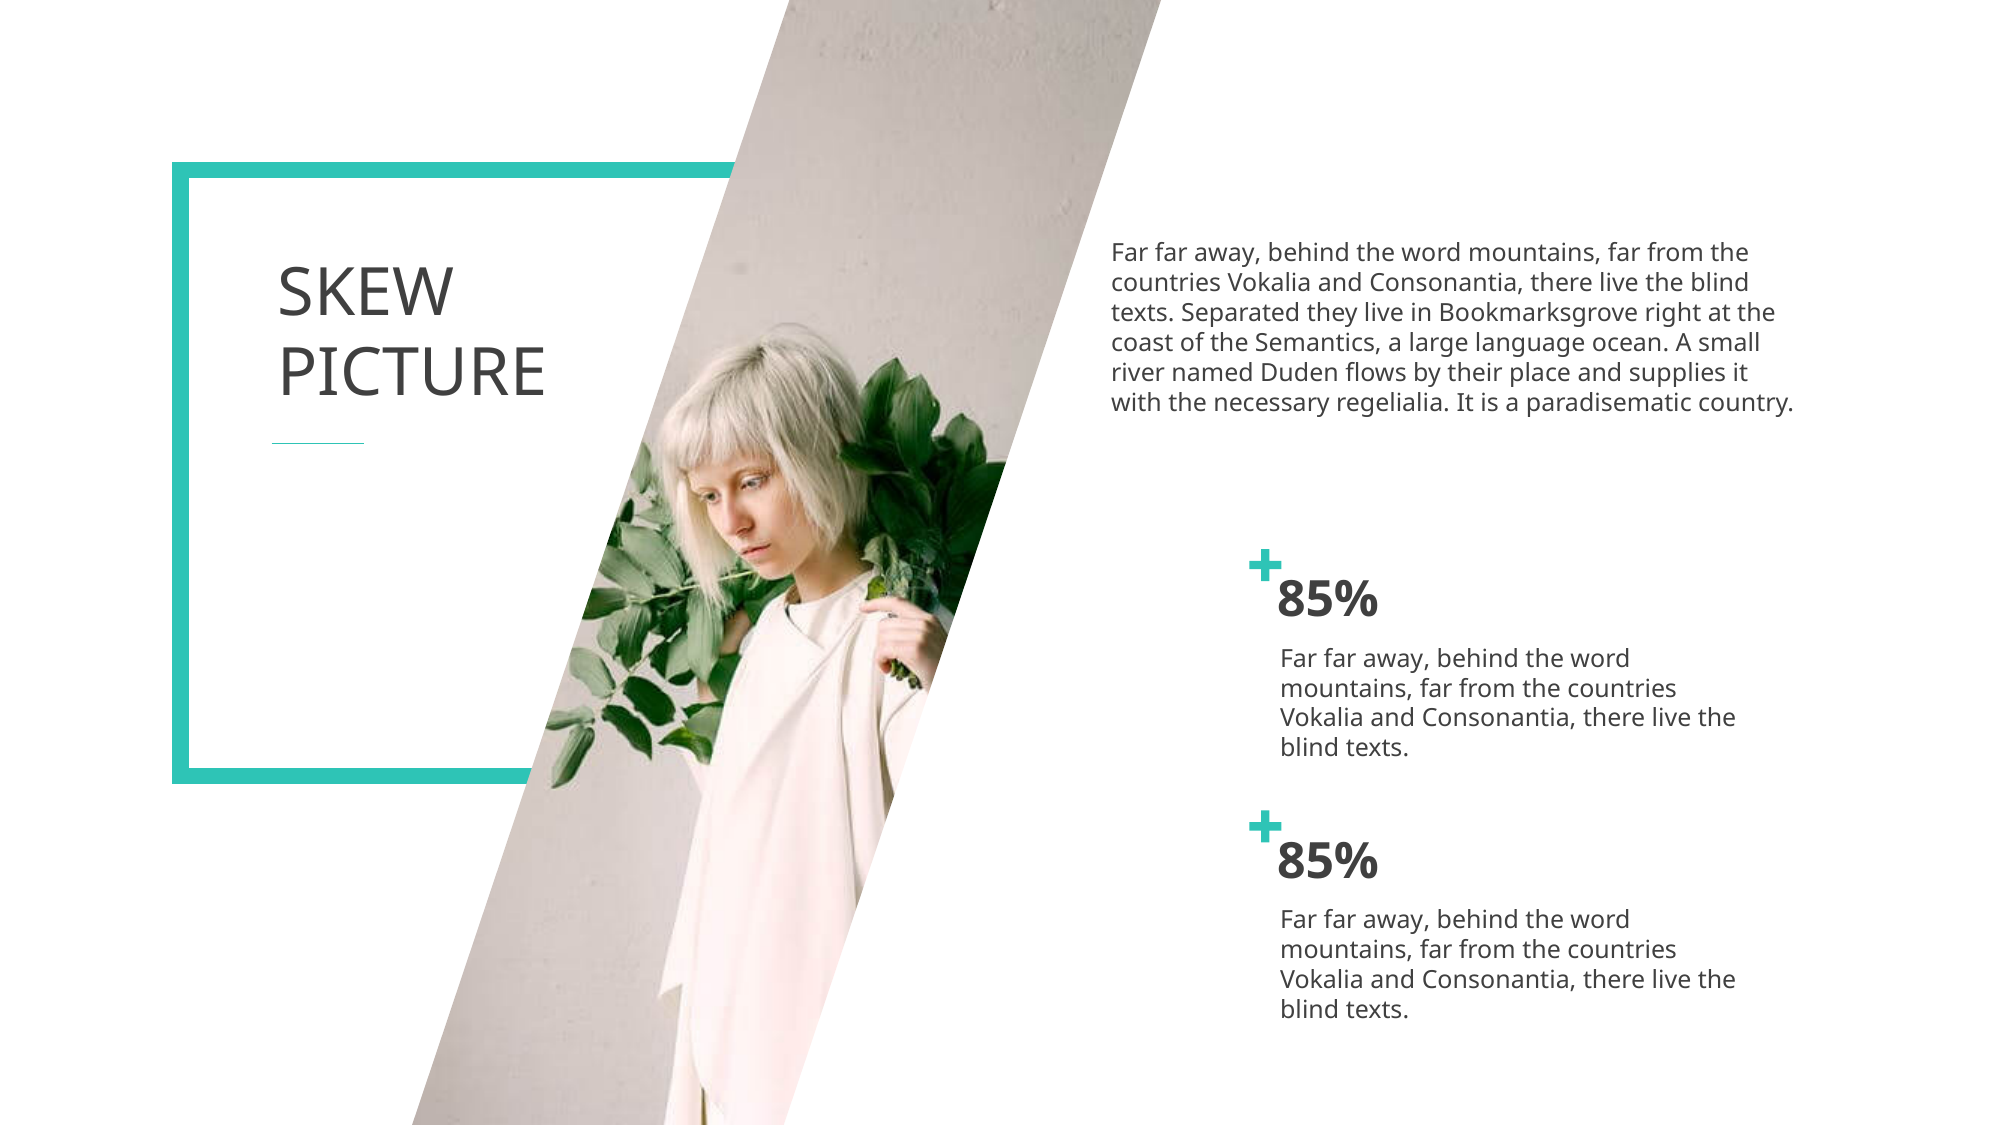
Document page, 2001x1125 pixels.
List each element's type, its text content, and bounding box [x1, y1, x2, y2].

text_box [1248, 548, 1270, 582]
text_box SKEW PICTURE [262, 241, 412, 416]
text_box [179, 169, 412, 777]
text_box [1248, 809, 1270, 844]
picture [412, 0, 1162, 1125]
text_box Far far away, behind the word mountains, far from the countries Vokalia and Consonantia, there live the blind texts. Separated they live in Bookmarksgrove right at the coast of the Semantics, a large language ocean. A small river named Duden flows by their place and supplies it with the necessary regelialia. It is a paradisematic country. [1162, 229, 1811, 424]
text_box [1265, 559, 1774, 741]
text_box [1265, 820, 1774, 1003]
